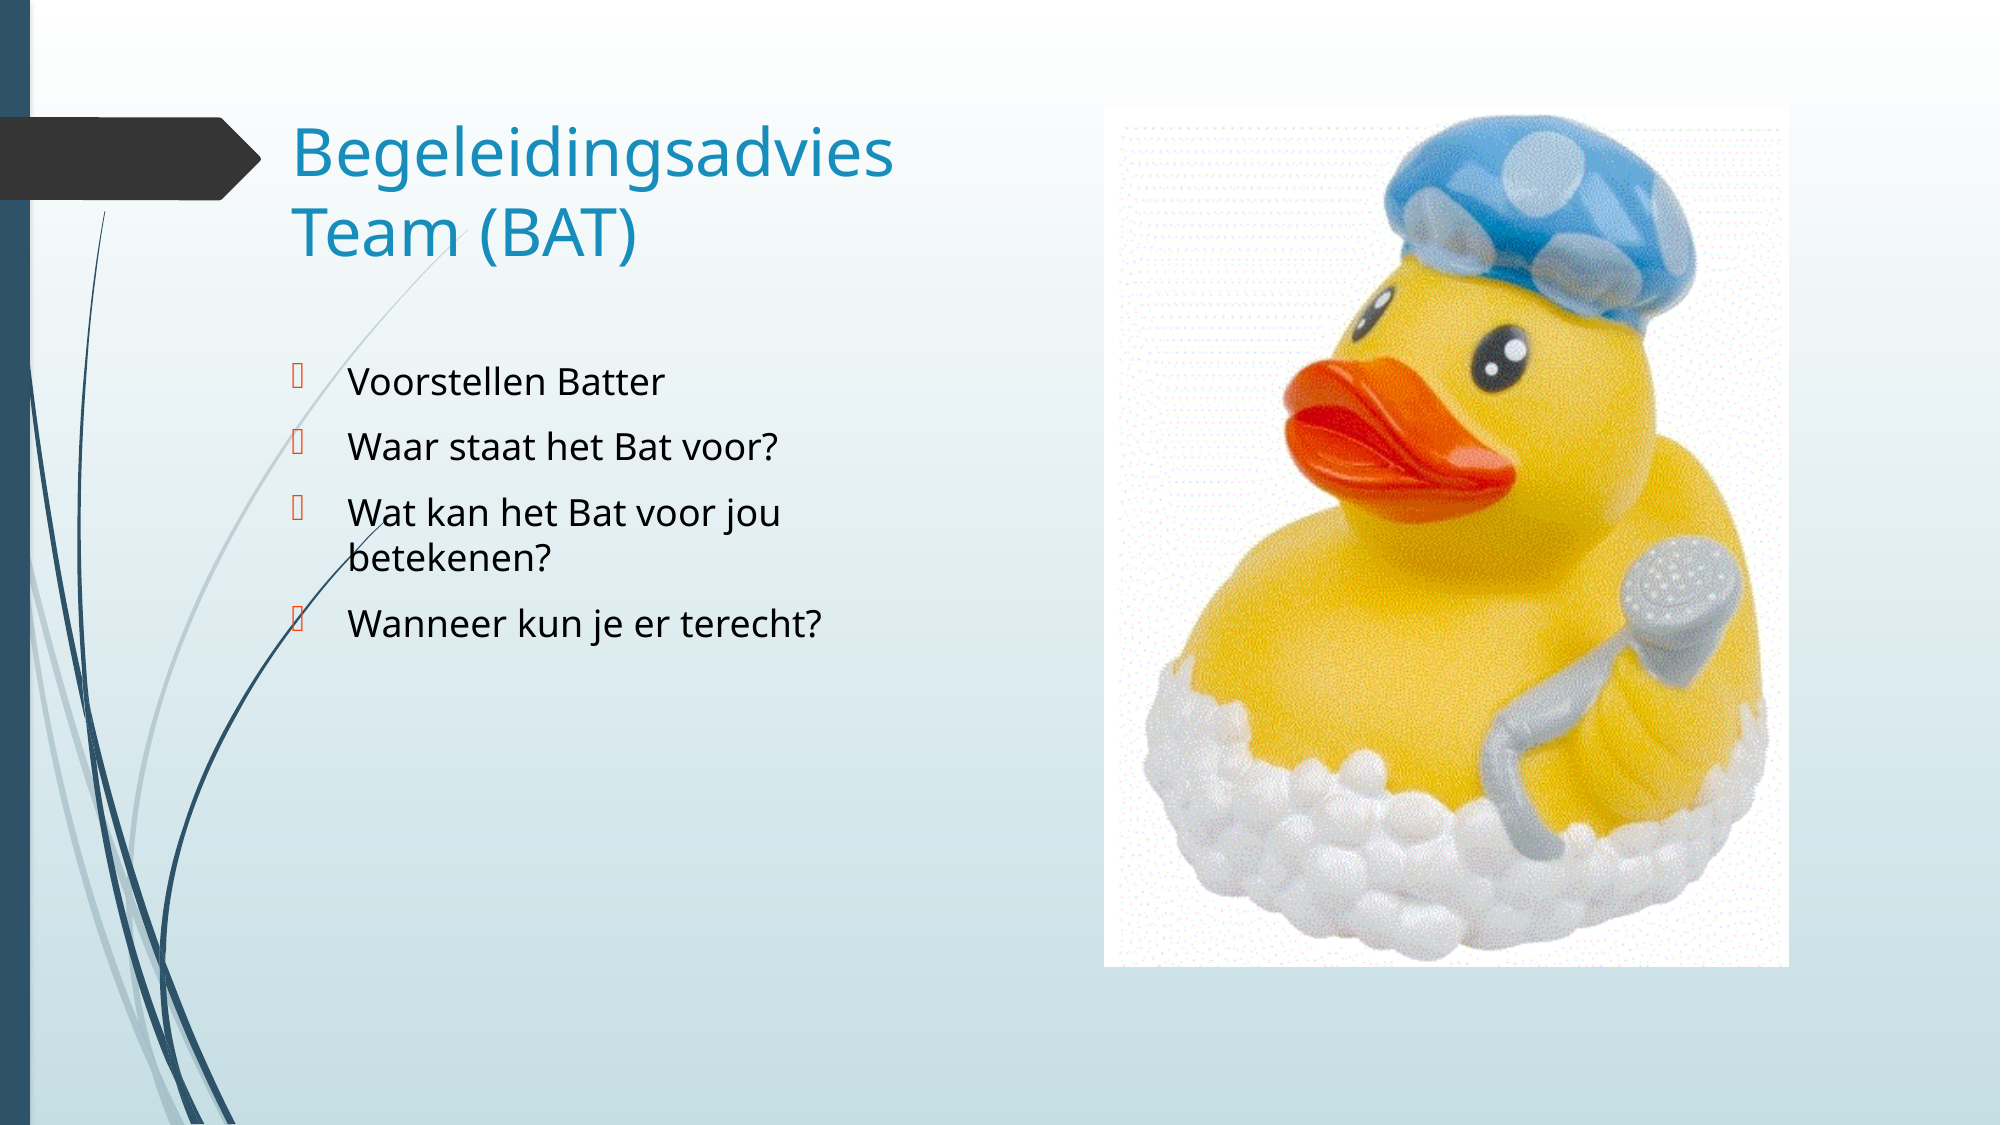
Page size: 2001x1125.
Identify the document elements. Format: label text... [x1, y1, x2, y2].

title Begeleidingsadvies Team (BAT) [276, 102, 956, 313]
picture [1104, 105, 1789, 967]
list Voorstellen Batter Waar staat het Bat voor? Wat kan het Bat voor jou betekenen? Wanneer kun je er terecht? [276, 350, 956, 970]
